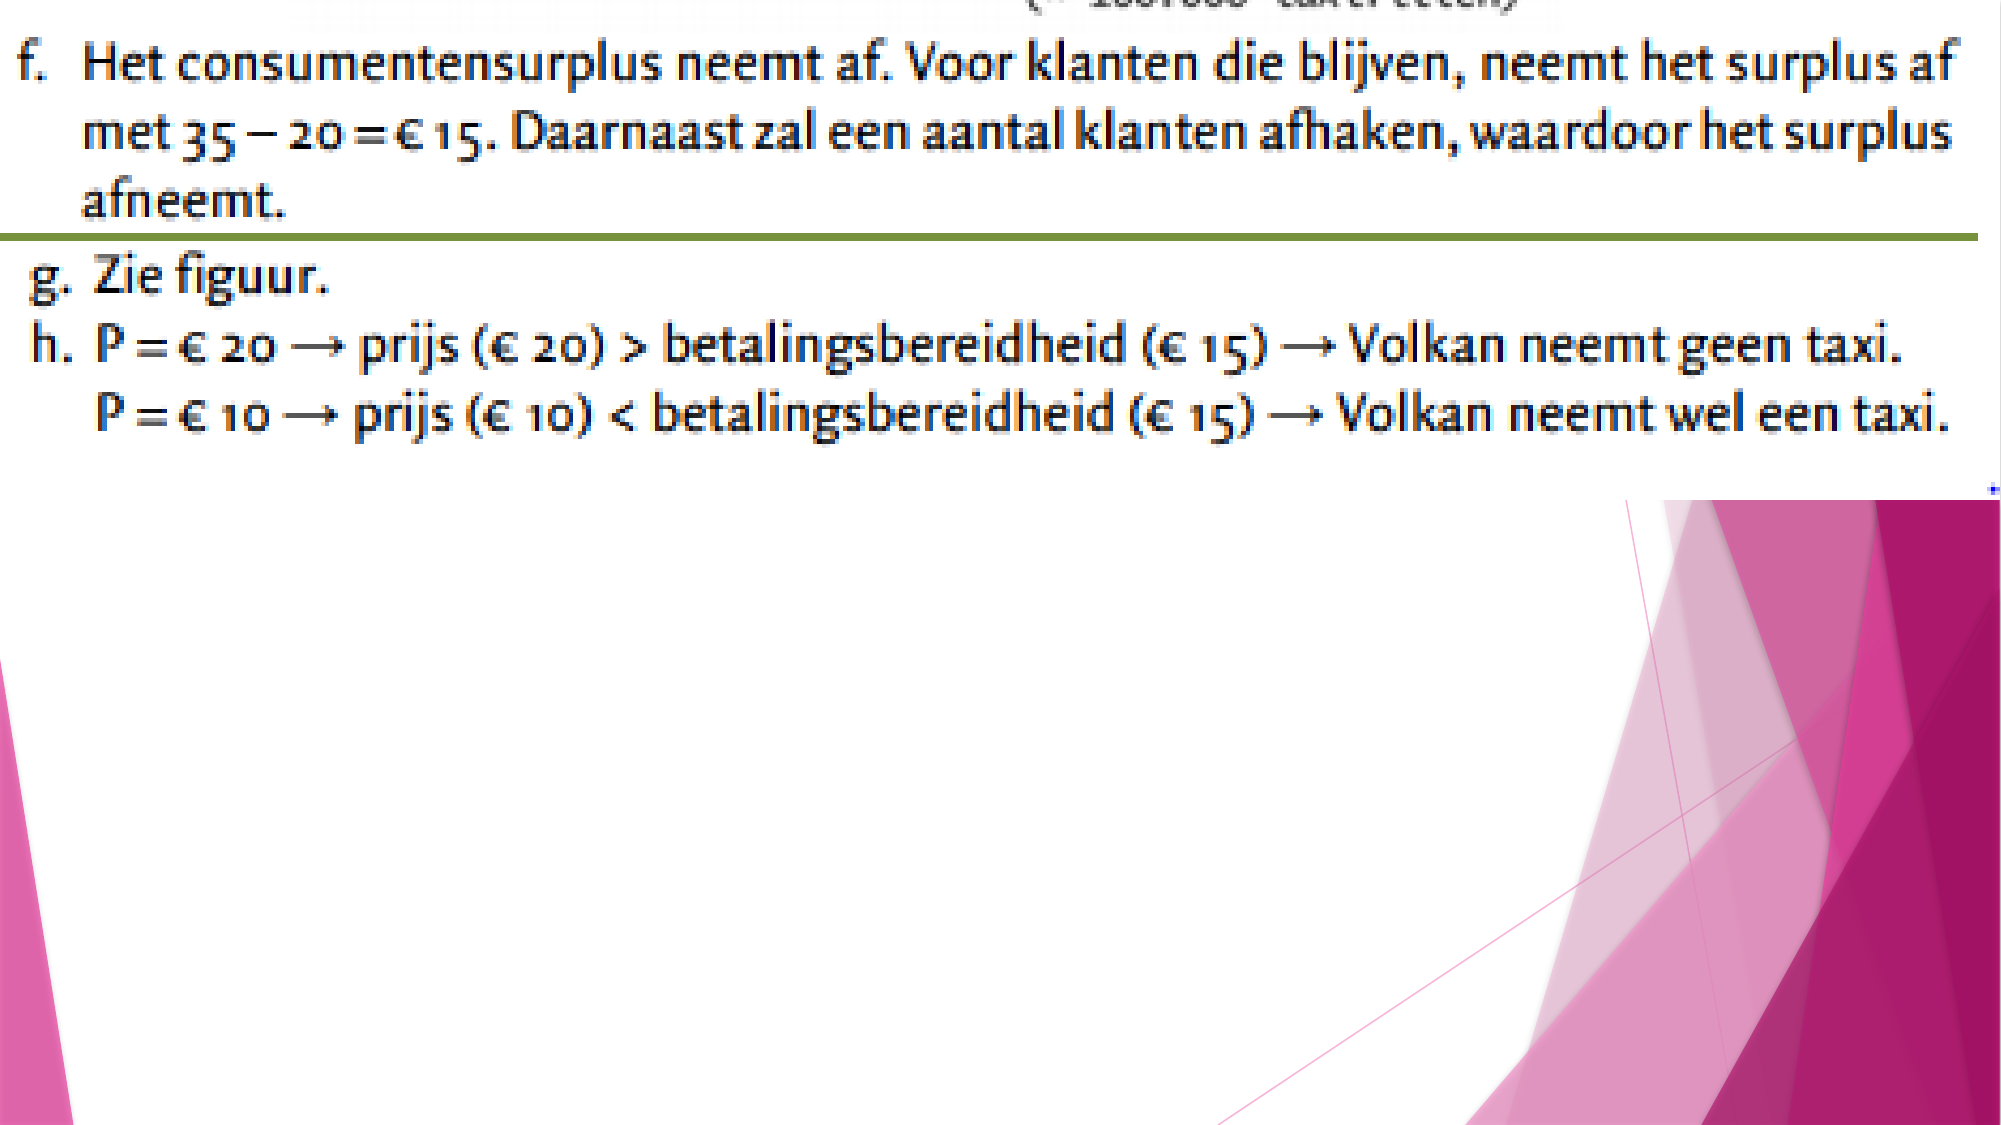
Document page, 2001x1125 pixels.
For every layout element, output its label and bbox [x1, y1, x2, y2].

picture [0, 0, 2000, 500]
